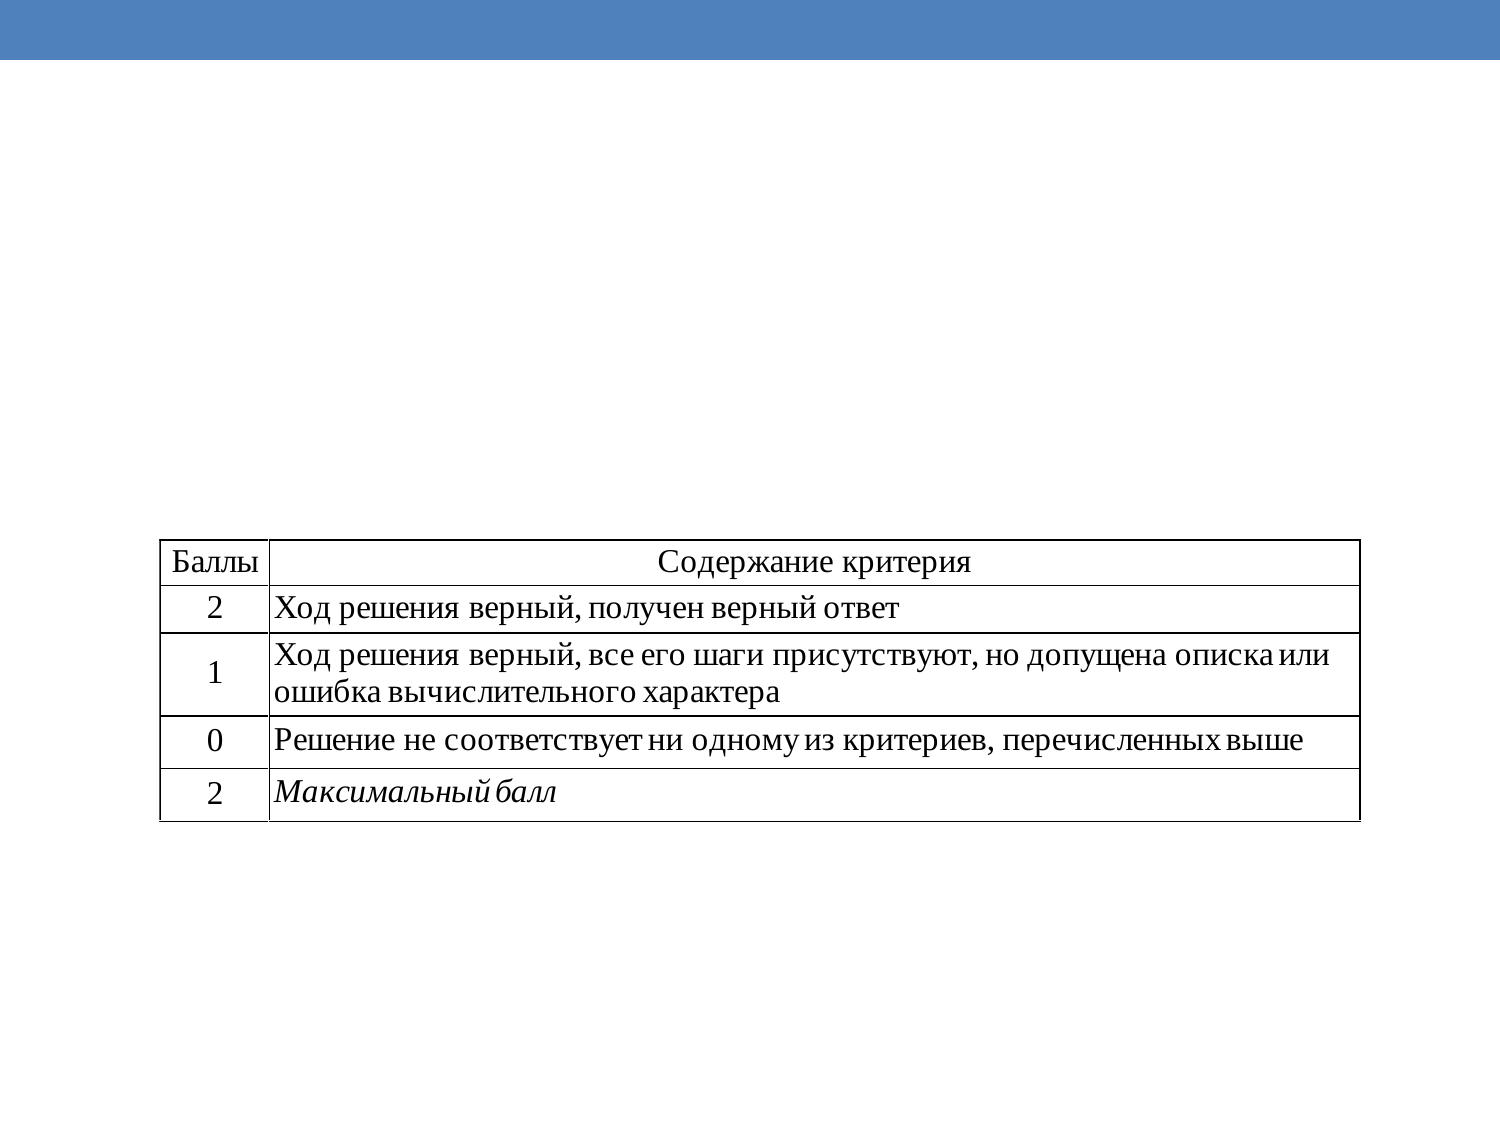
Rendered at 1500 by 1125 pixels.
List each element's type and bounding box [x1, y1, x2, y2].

text_box [159, 538, 1366, 856]
